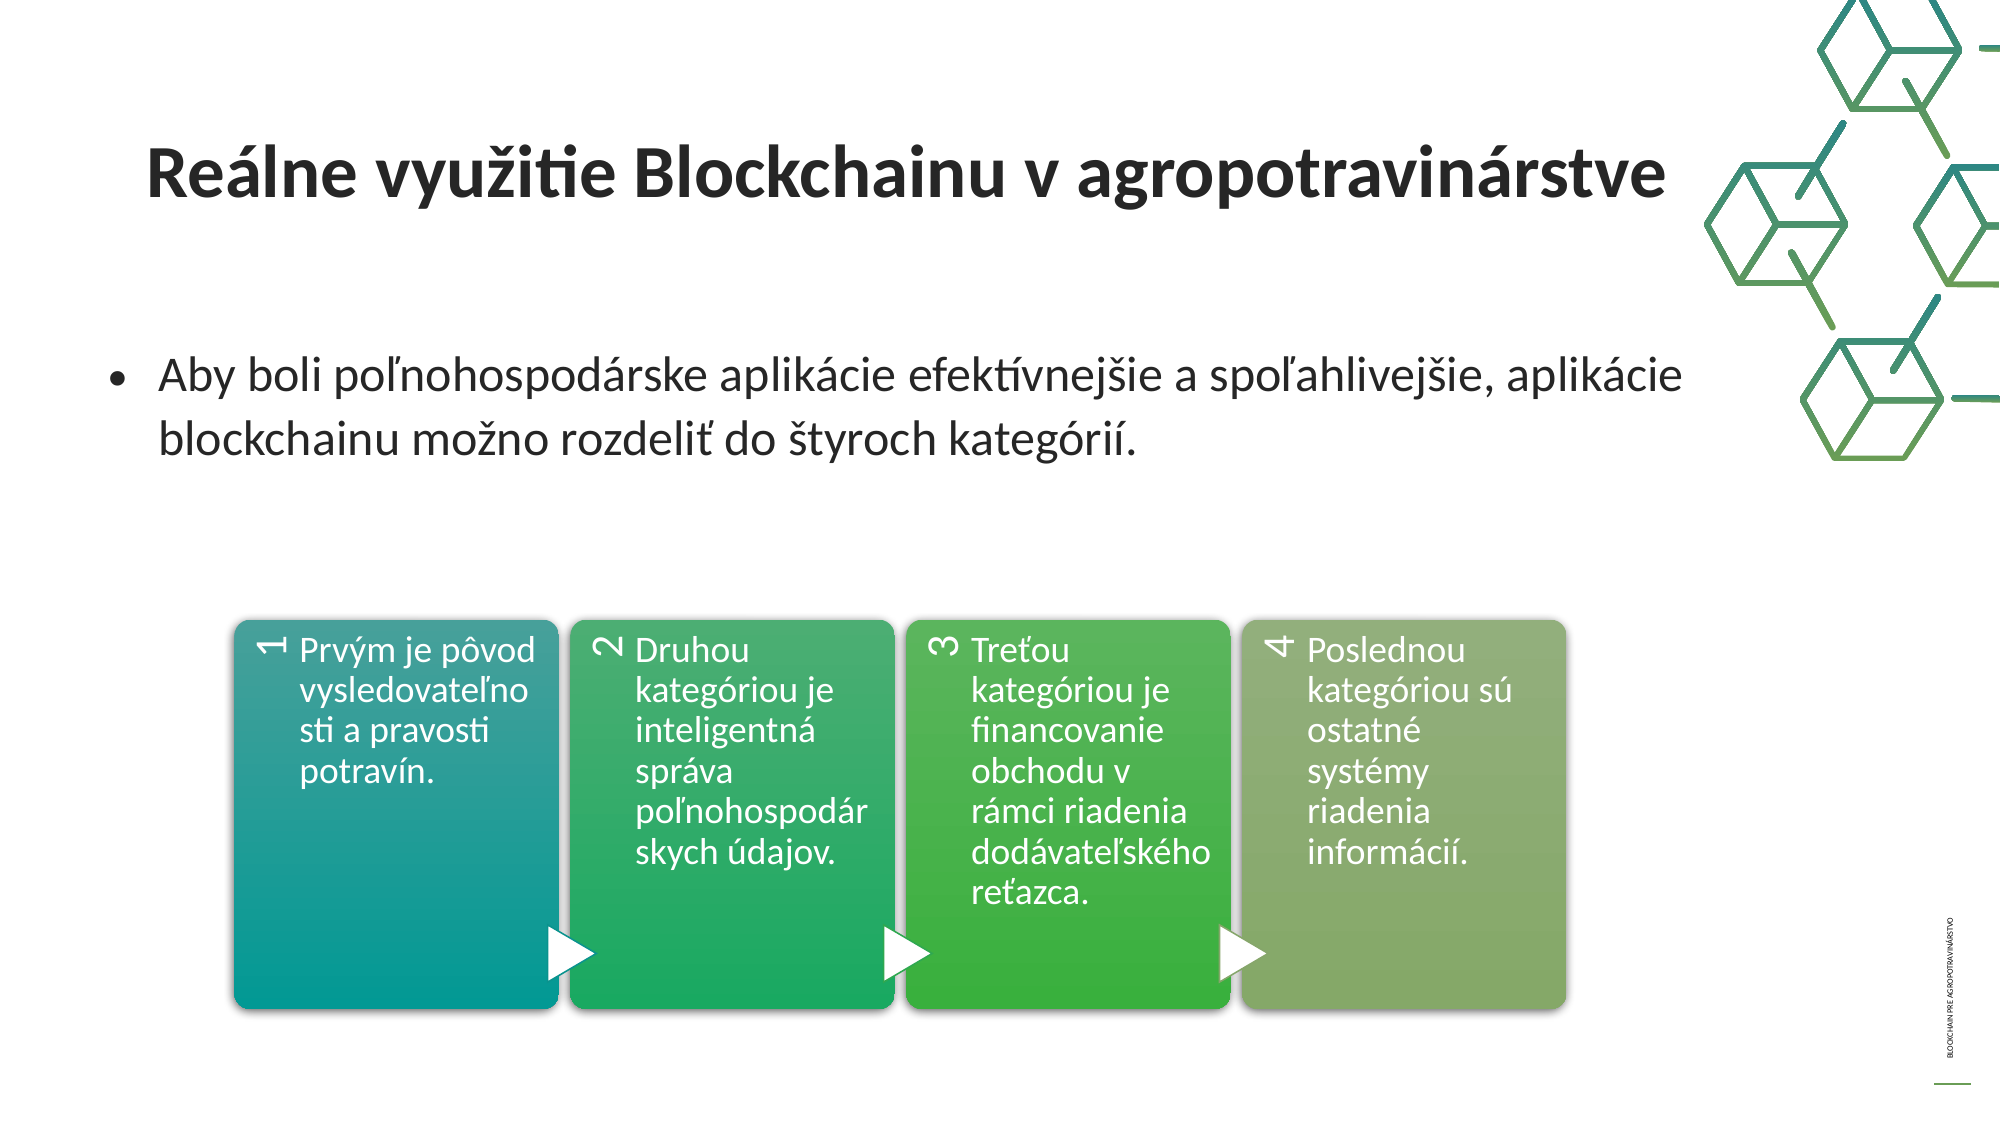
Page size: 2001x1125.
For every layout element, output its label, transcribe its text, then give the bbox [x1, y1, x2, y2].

list Aby boli poľnohospodárske aplikácie efektívnejšie a spoľahlivejšie, aplikácie blockchainu možno rozdeliť do štyroch kategórií. [86, 329, 1825, 1100]
list Reálne využitie Blockchainu v agropotravinárstve [130, 124, 1698, 337]
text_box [234, 619, 1567, 1010]
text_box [1703, 0, 2000, 462]
